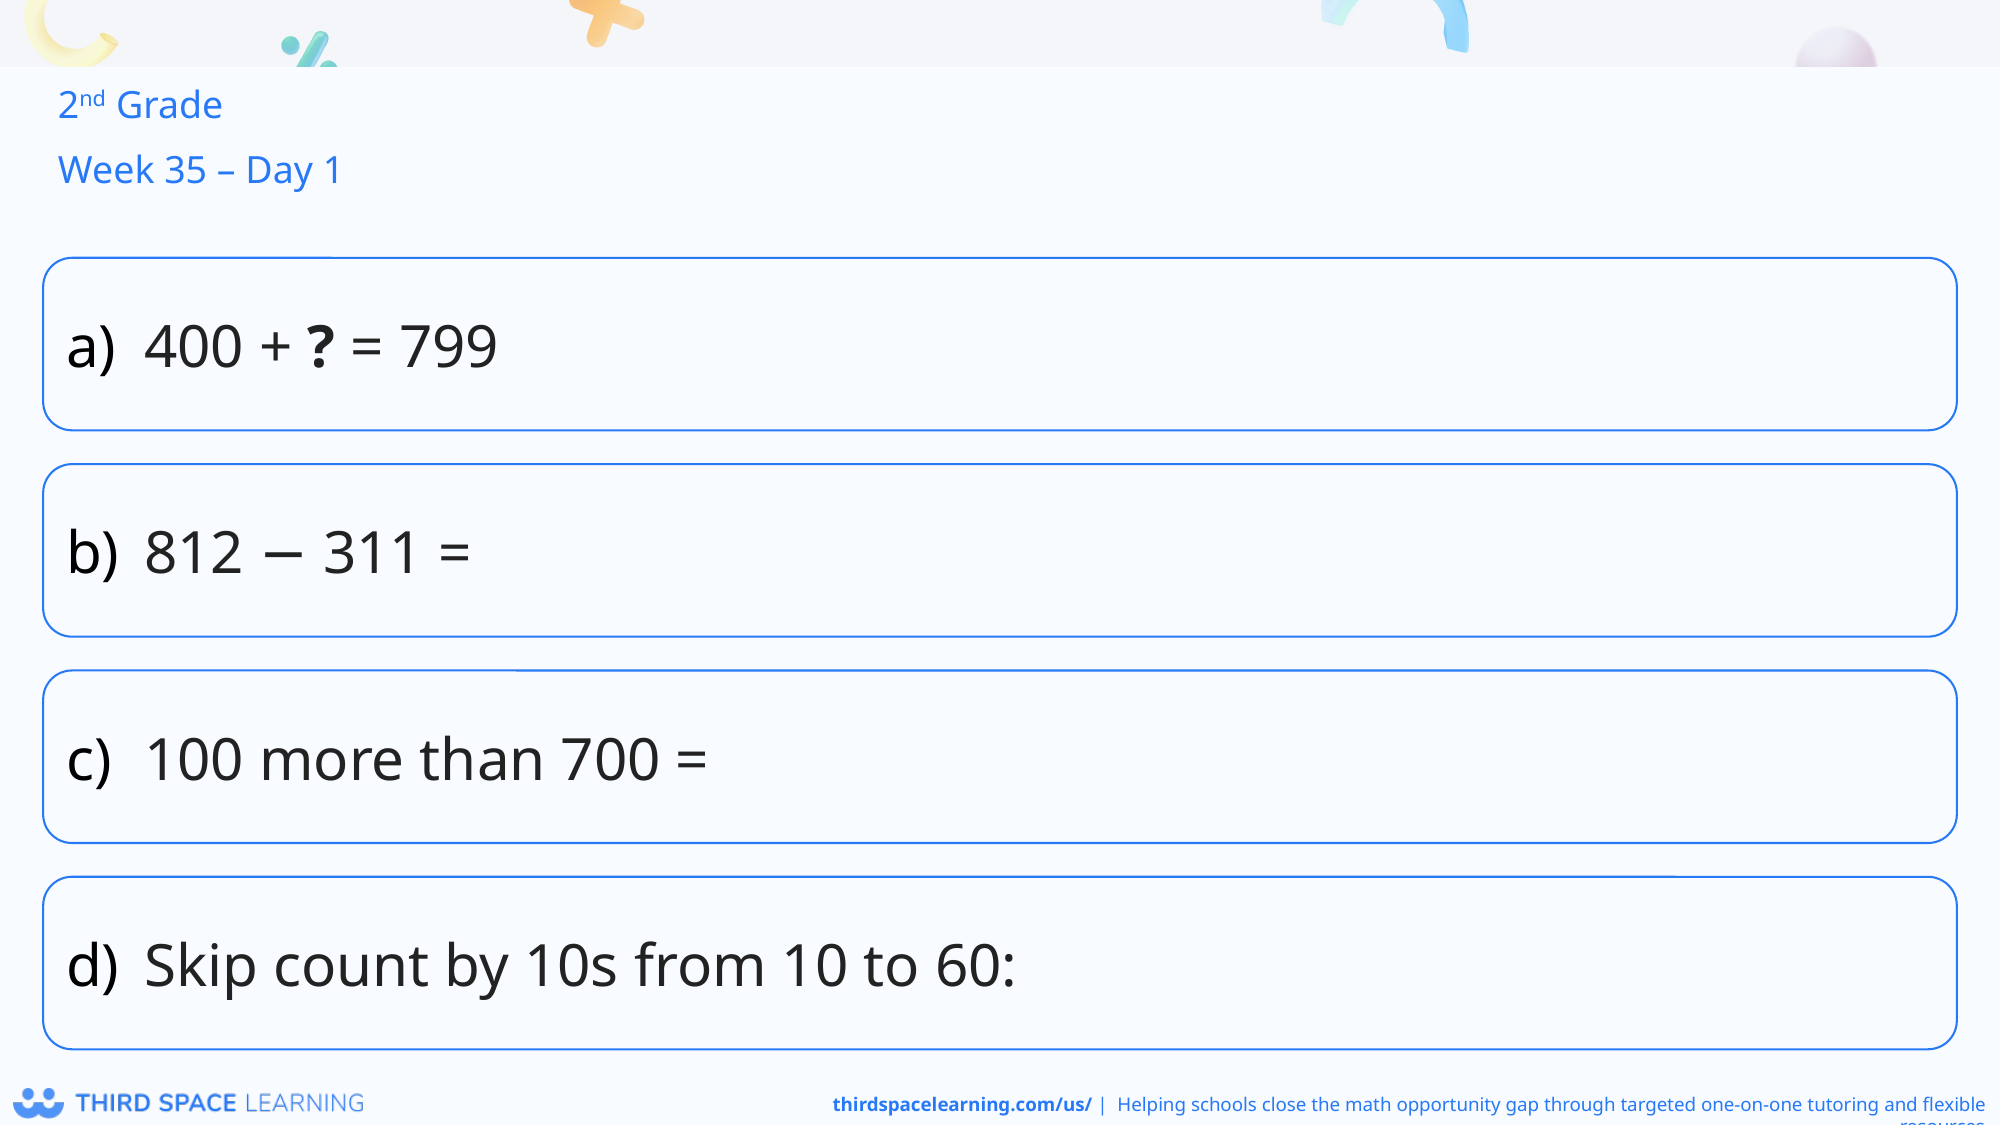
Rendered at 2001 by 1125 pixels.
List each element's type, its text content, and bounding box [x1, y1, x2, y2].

picture [13, 1088, 365, 1119]
list Skip count by 10s from 10 to 60: [129, 891, 1939, 1035]
text_box 2nd Grade Week 35 – Day 1 [43, 73, 509, 212]
list 812 − 311 = [129, 478, 1939, 623]
picture [0, 0, 2000, 67]
list 100 more than 700 = [129, 684, 1939, 829]
list 400 + ? = 799 [129, 272, 1939, 416]
